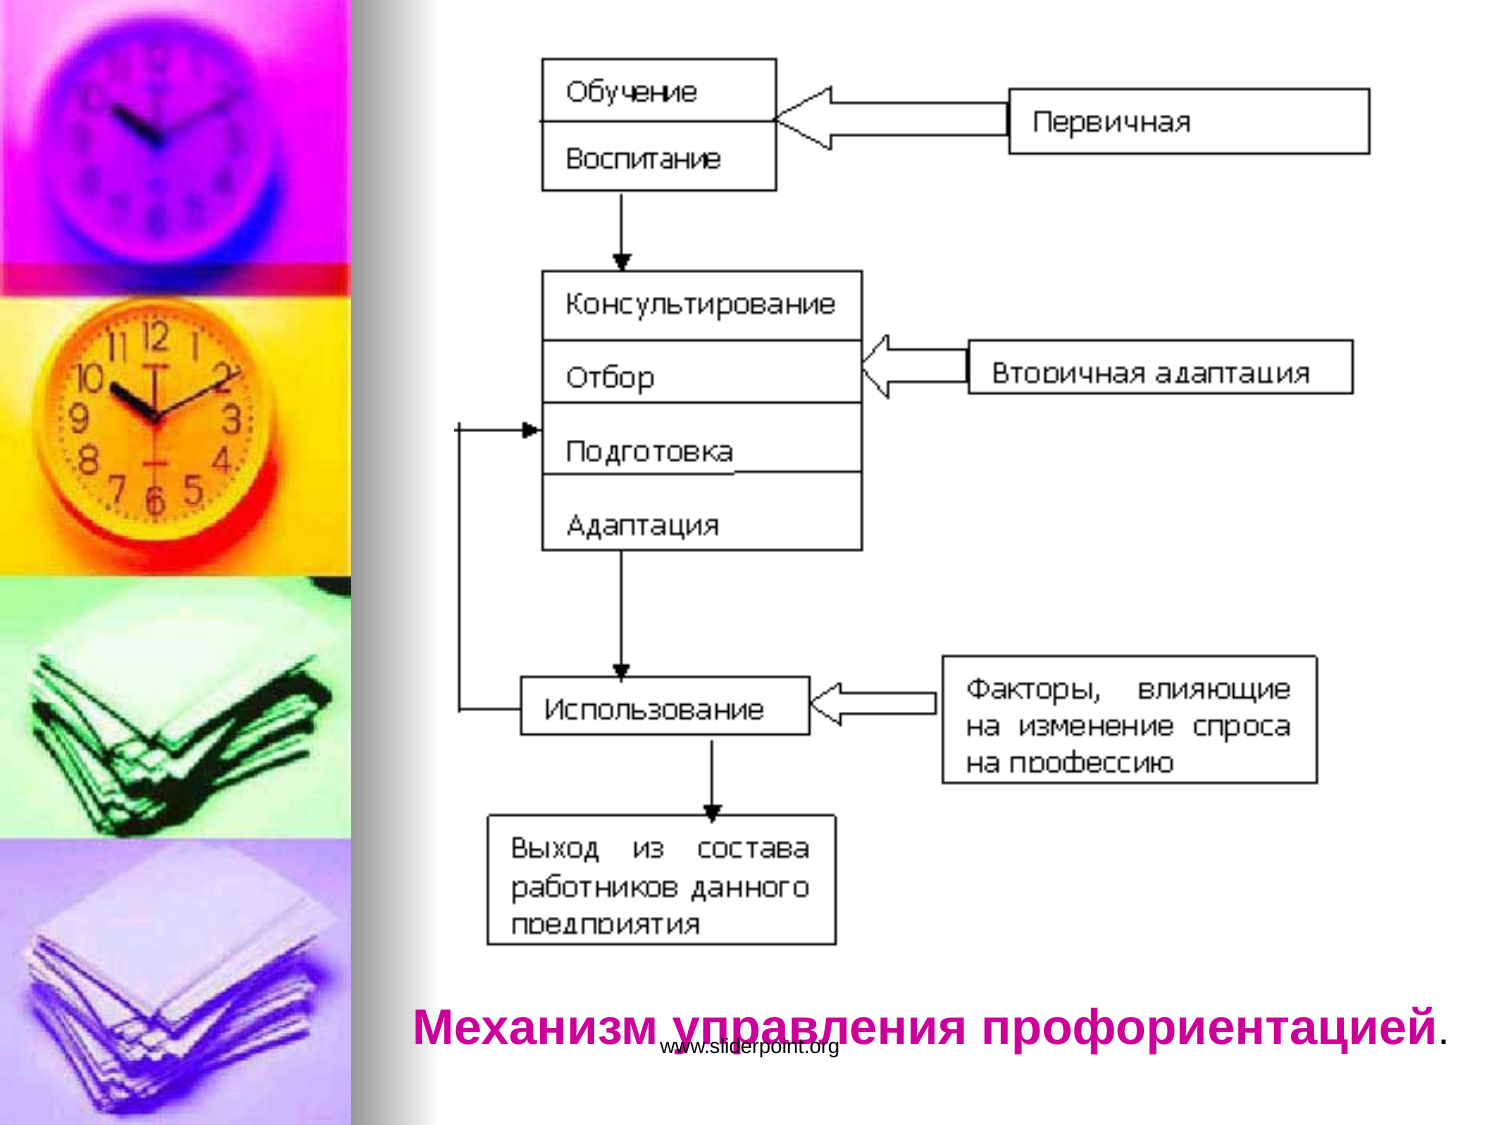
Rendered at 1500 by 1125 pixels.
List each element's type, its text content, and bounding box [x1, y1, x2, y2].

picture [0, 0, 351, 1125]
footer www.sliderpoint.org [512, 1024, 988, 1101]
picture [454, 54, 1377, 953]
text_box Механизм управления профориентацией. [397, 987, 1465, 1063]
